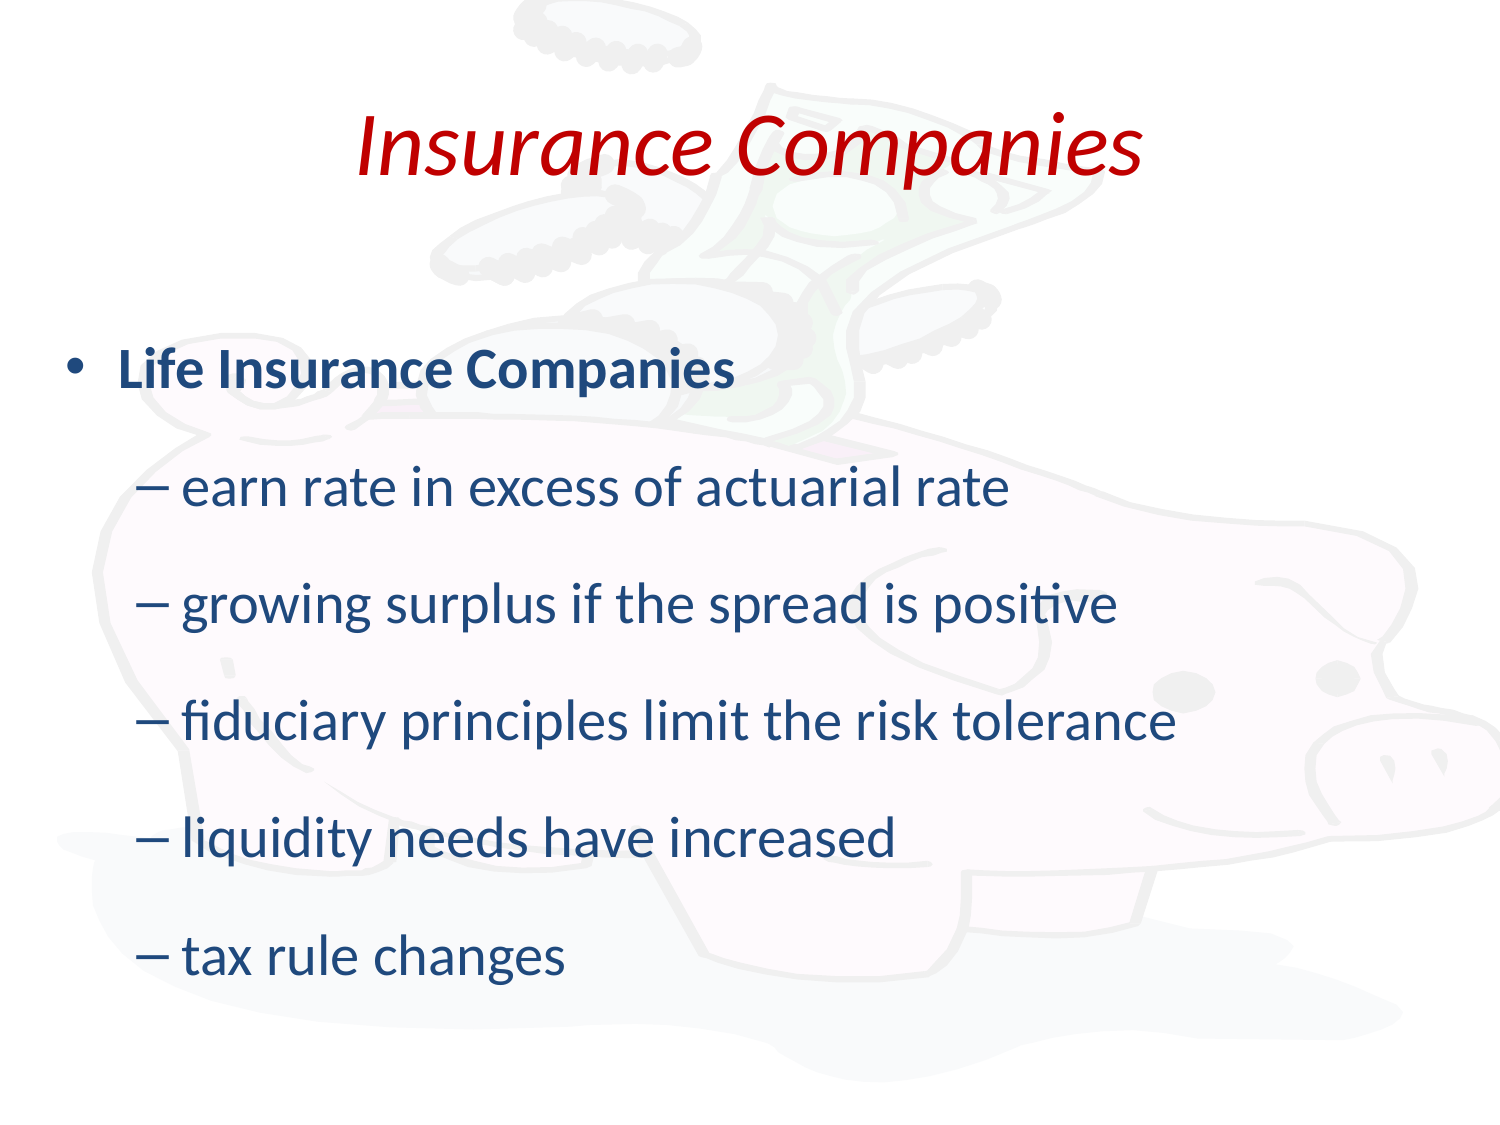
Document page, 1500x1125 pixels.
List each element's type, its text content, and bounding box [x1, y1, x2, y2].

list Life Insurance Companies earn rate in excess of actuarial rate growing surplus if the spread is positive fiduciary principles limit the risk tolerance liquidity needs have increased tax rule changes [50, 287, 1500, 1000]
title Insurance Companies [75, 45, 1425, 233]
